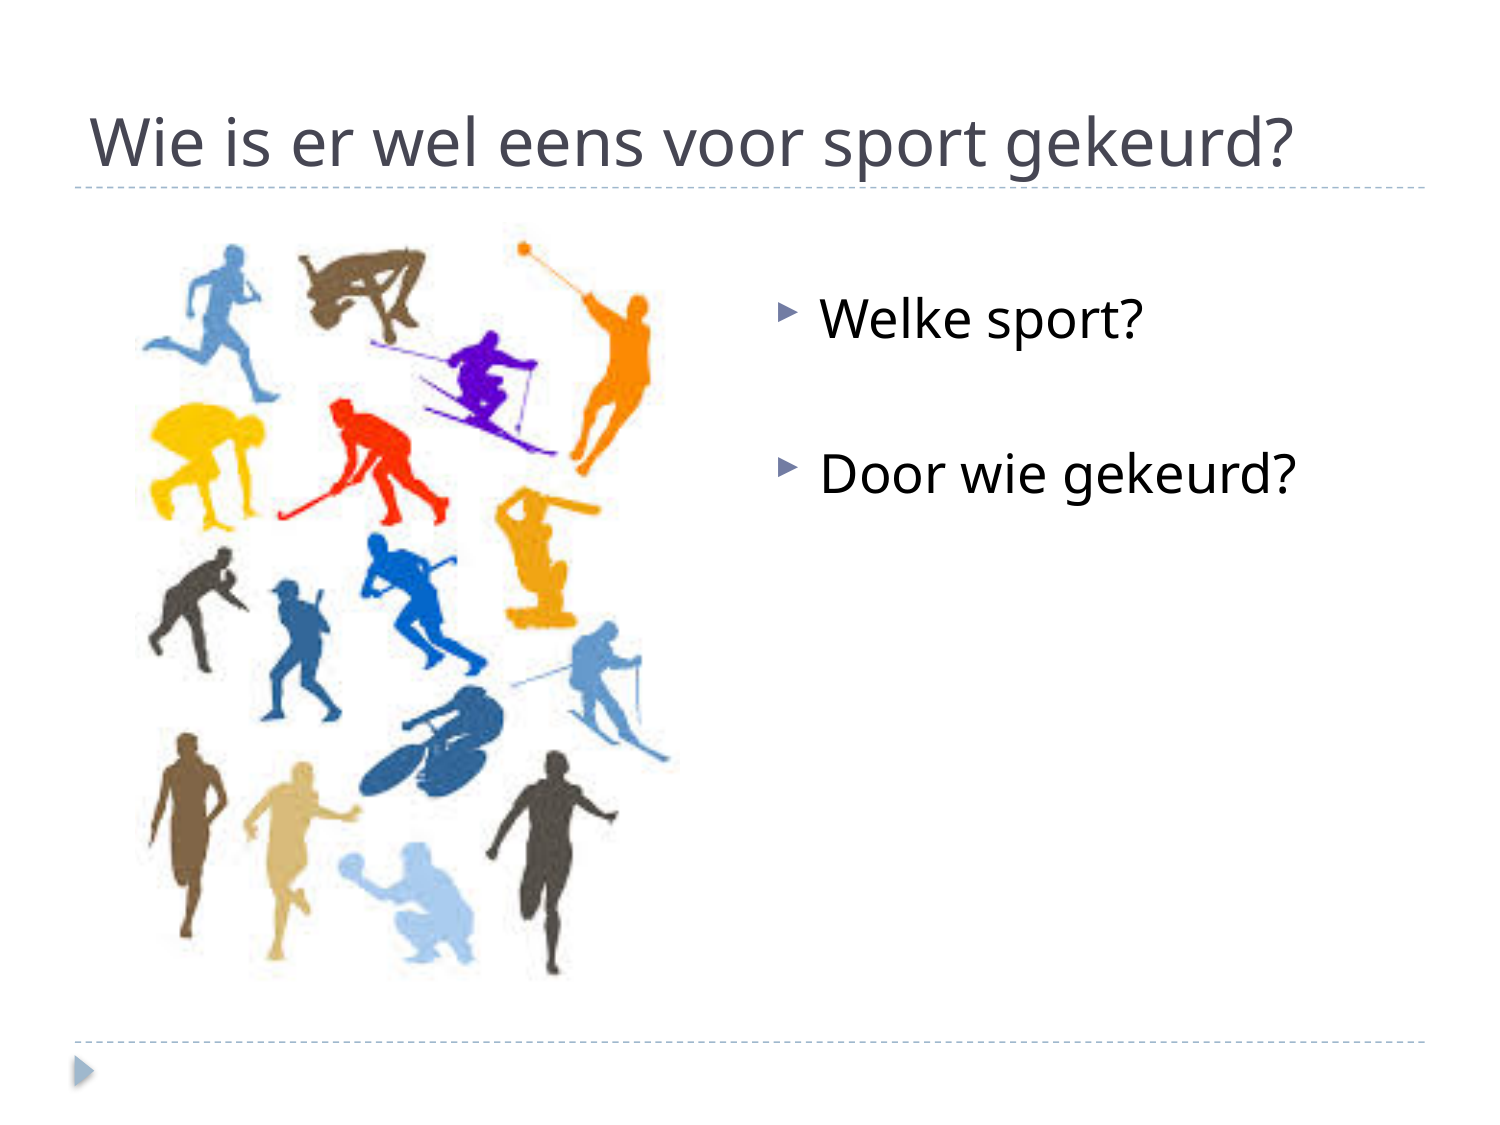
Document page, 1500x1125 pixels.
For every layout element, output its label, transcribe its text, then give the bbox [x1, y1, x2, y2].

list Welke sport? Door wie gekeurd? [759, 199, 1423, 1010]
title Wie is er wel eens voor sport gekeurd? [75, 37, 1425, 188]
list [135, 222, 680, 991]
